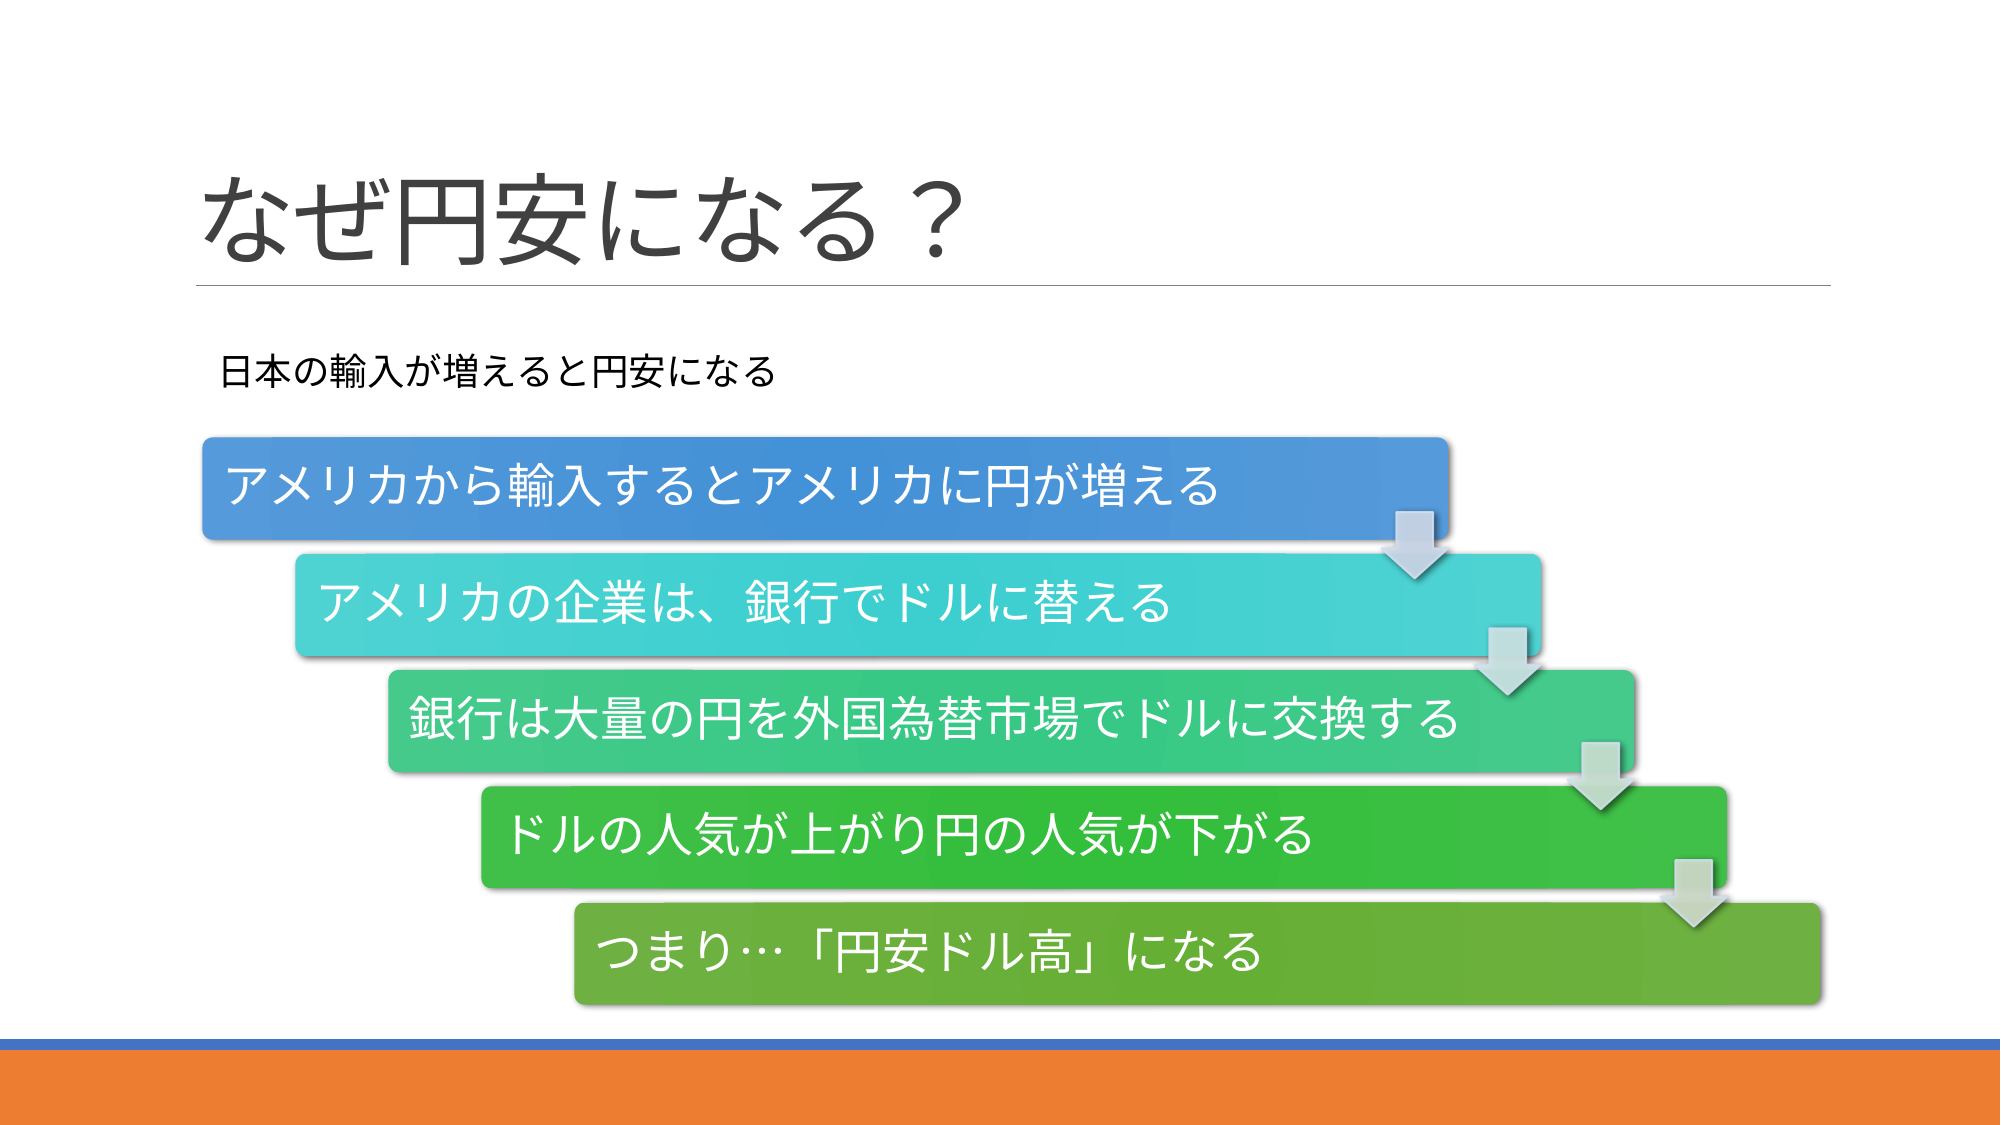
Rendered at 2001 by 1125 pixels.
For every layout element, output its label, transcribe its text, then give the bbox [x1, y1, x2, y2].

text_box 日本の輸入が増えると円安になる [202, 340, 877, 401]
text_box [201, 436, 1821, 1006]
title なぜ円安になる？ [180, 47, 1830, 285]
